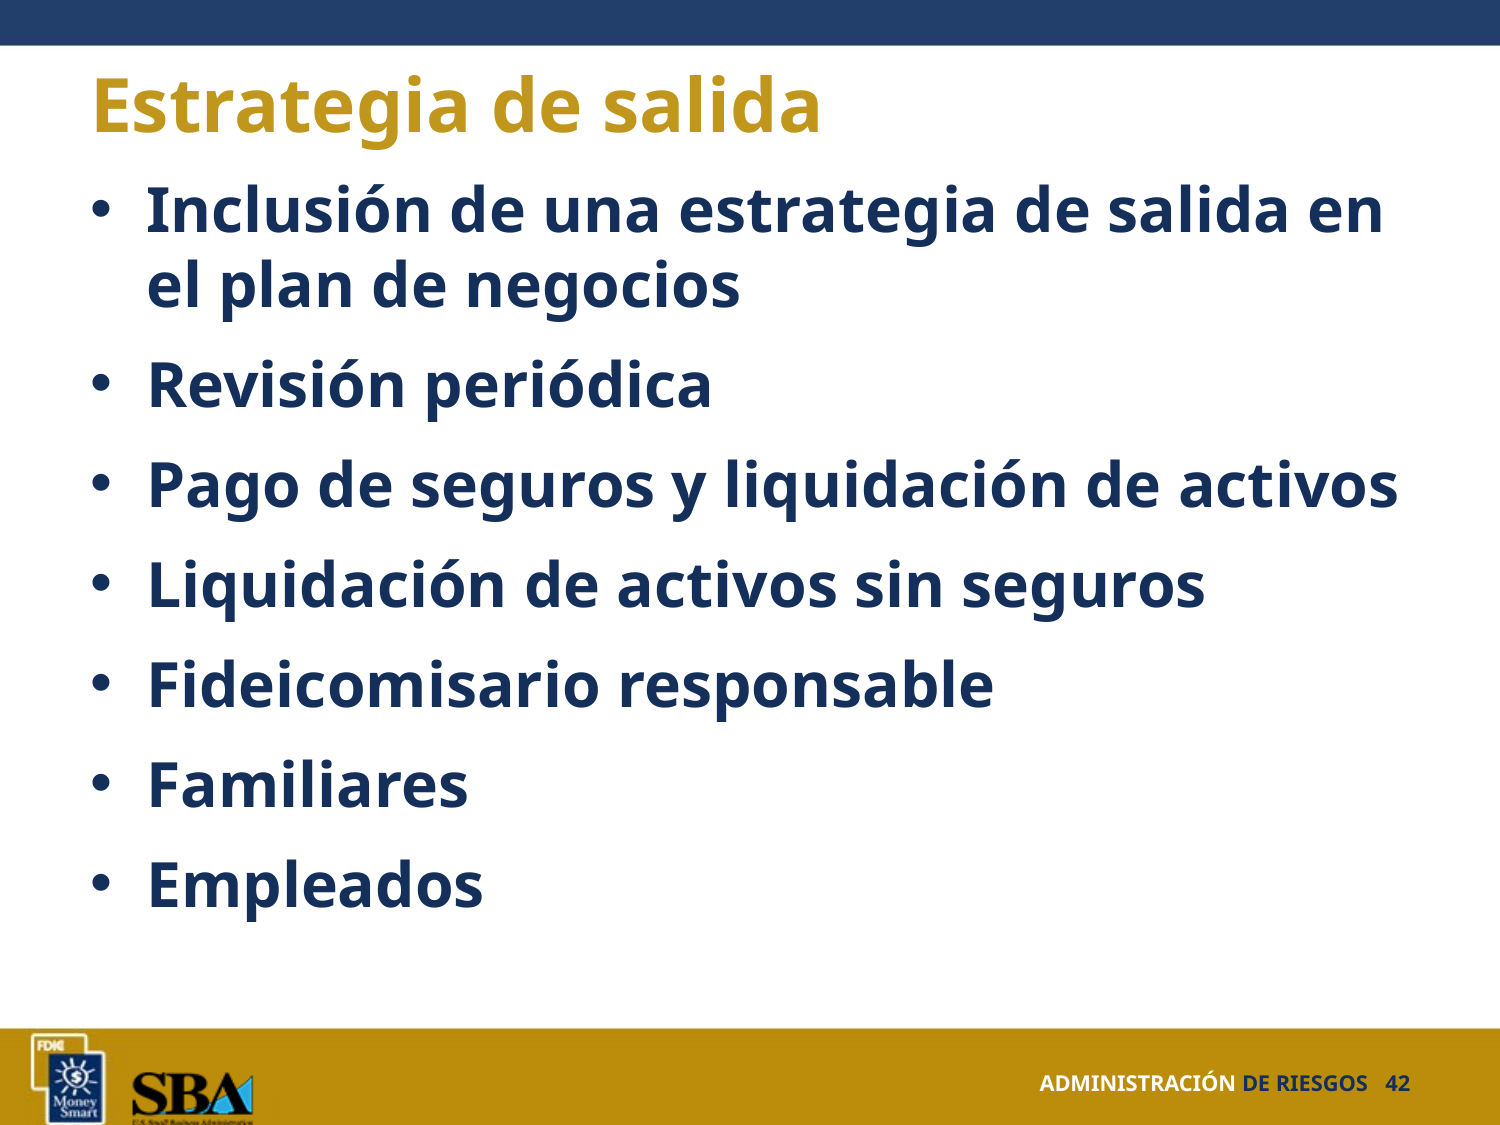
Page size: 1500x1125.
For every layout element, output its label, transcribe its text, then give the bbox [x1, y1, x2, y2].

picture [0, 0, 1500, 1125]
list Inclusión de una estrategia de salida en el plan de negocios Revisión periódica Pago de seguros y liquidación de activos Liquidación de activos sin seguros Fideicomisario responsable Familiares Empleados [74, 162, 1426, 863]
title Estrategia de salida [74, 49, 1426, 151]
